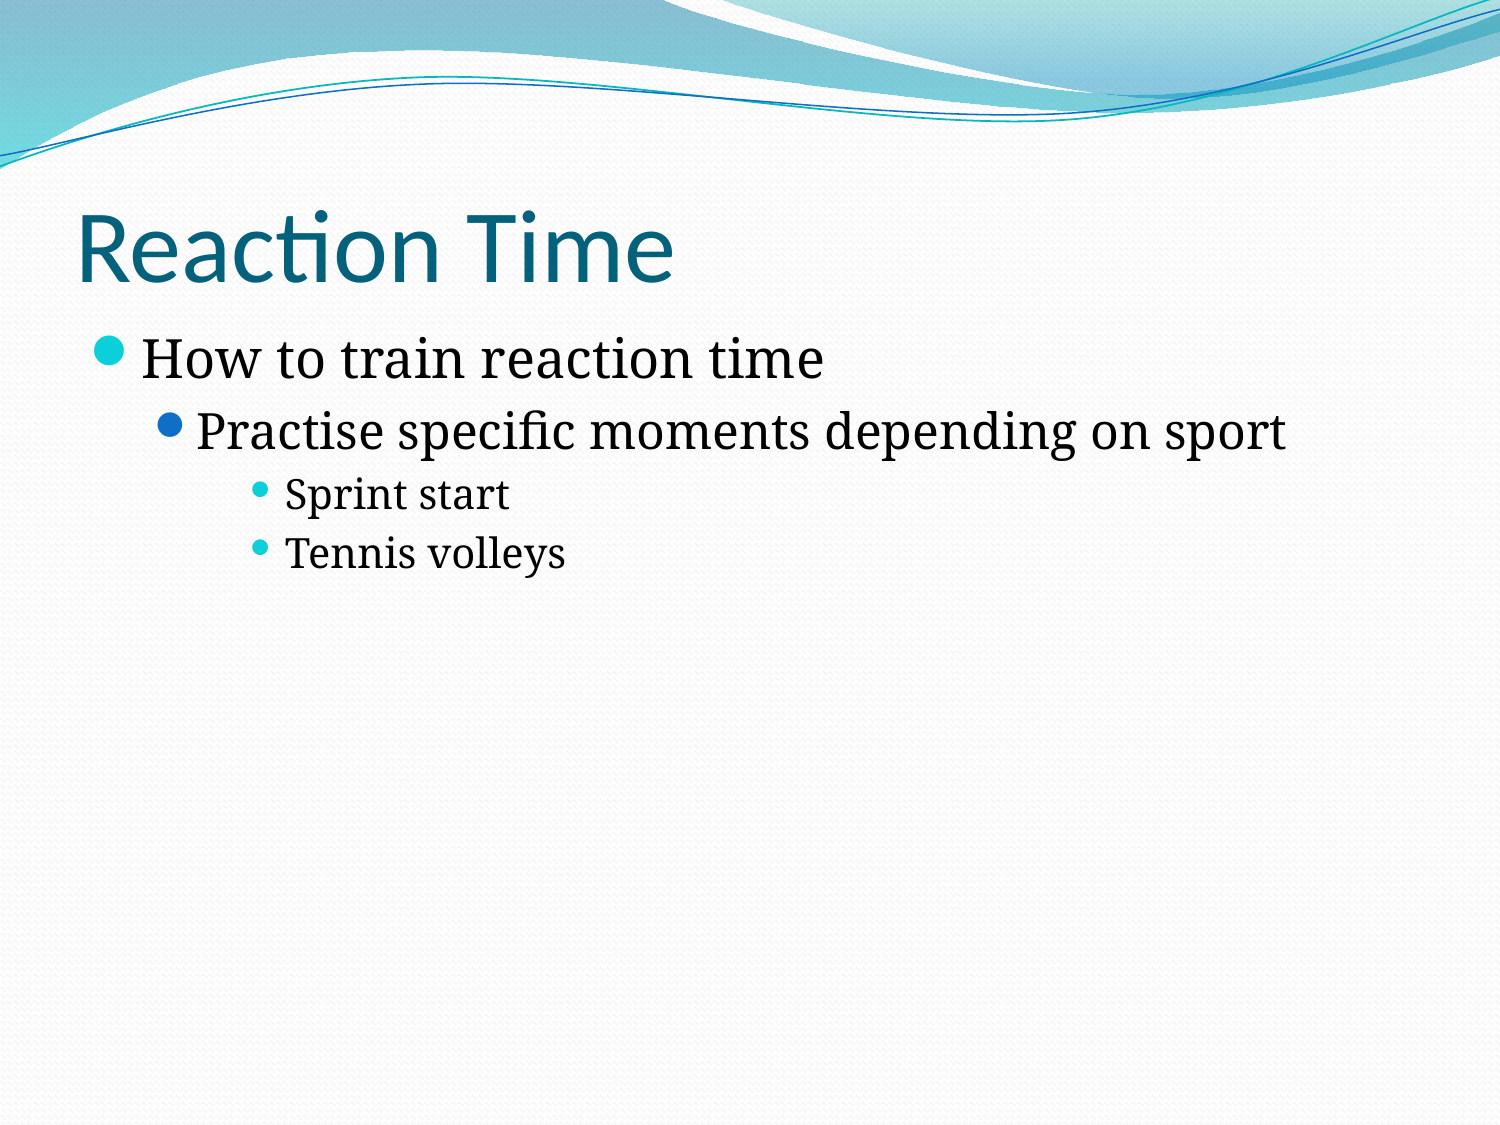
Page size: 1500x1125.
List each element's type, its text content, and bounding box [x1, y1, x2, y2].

list How to train reaction time Practise specific moments depending on sport Sprint start Tennis volleys [75, 317, 1425, 1038]
title Reaction Time [75, 115, 1425, 303]
